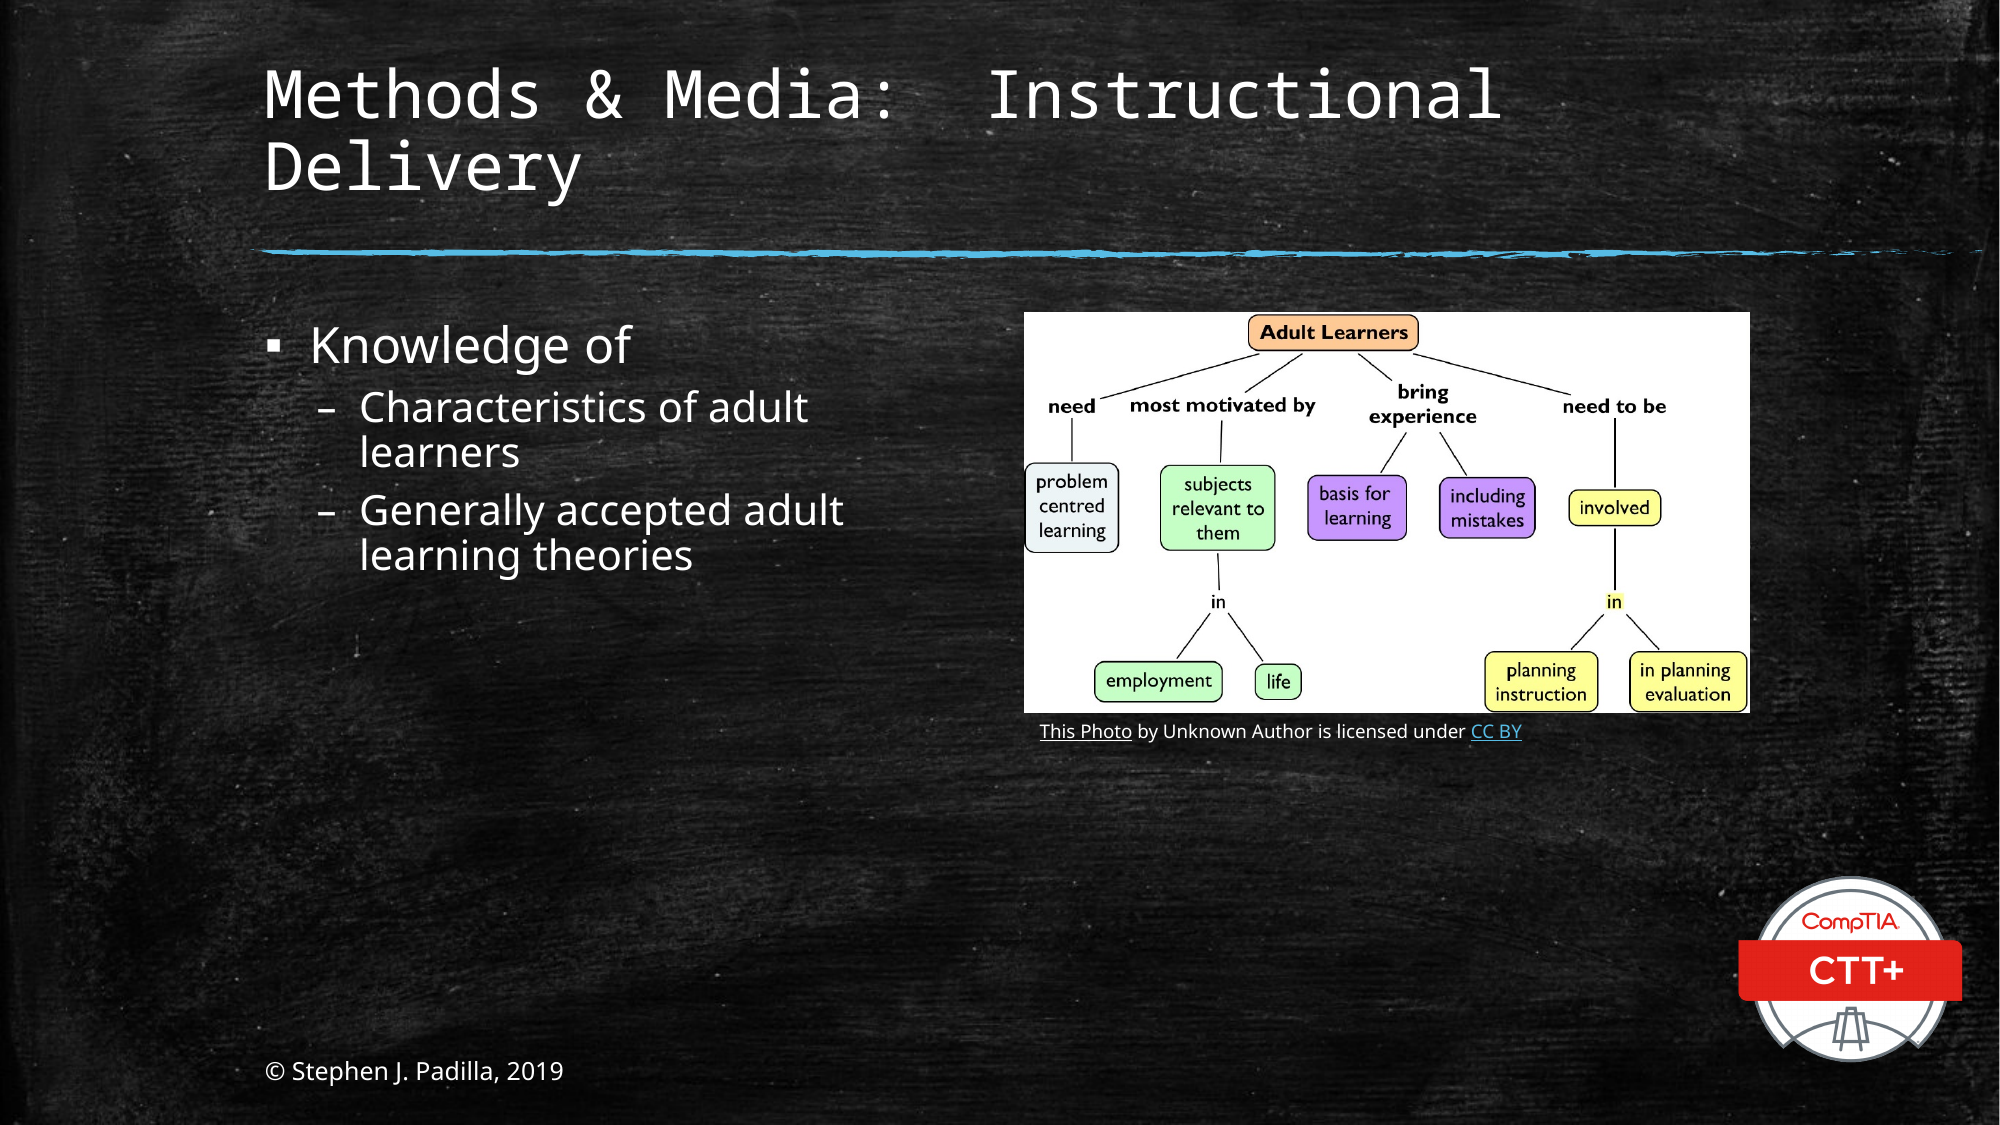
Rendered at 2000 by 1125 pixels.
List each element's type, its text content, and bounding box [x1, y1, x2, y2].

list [1024, 312, 1750, 713]
title Methods & Media: Instructional Delivery [249, 45, 1750, 213]
footer © Stephen J. Padilla, 2019 [249, 1050, 1288, 1096]
picture [1699, 824, 2000, 1125]
text_box This Photo by Unknown Author is licensed under CC BY [1024, 713, 1750, 753]
list Knowledge of Characteristics of adult learners Generally accepted adult learning theories [249, 312, 975, 1013]
